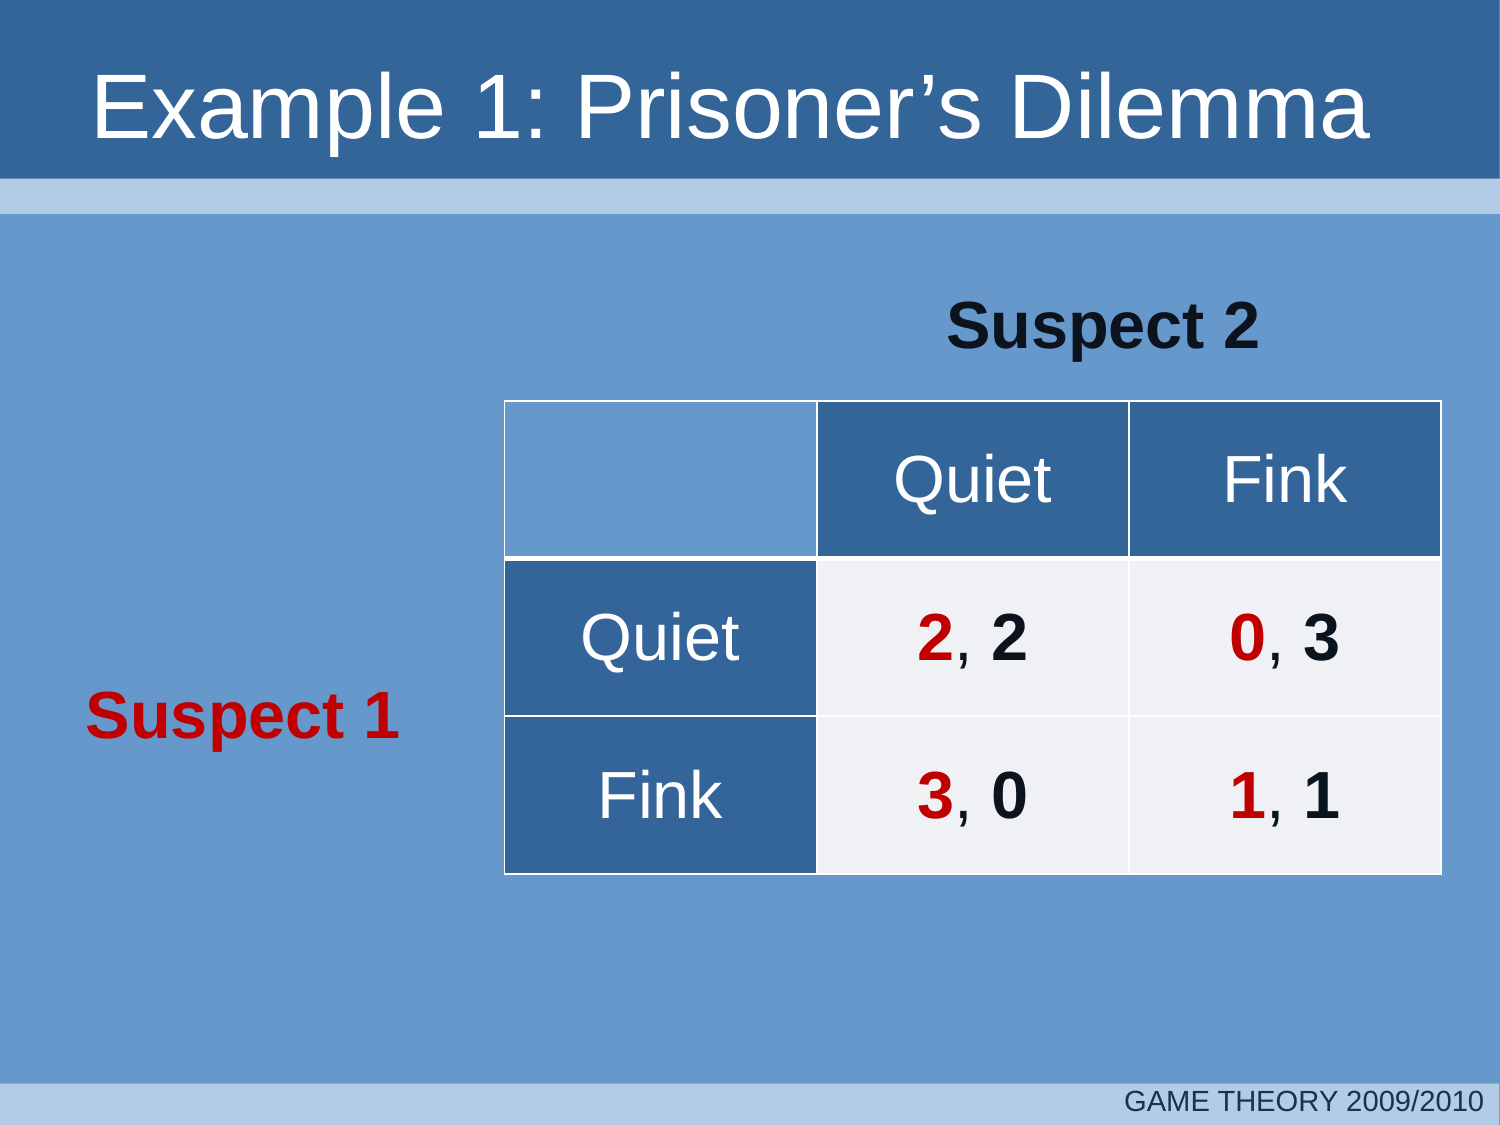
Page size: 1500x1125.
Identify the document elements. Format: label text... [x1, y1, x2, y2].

table_cell 1, 1 [1130, 717, 1440, 873]
text_box Suspect 1 [0, 664, 487, 759]
text_box GAME THEORY 2009/2010 [1109, 1075, 1500, 1125]
table_cell 3, 0 [818, 717, 1128, 873]
text_box Suspect 2 [761, 274, 1445, 370]
table_cell 0, 3 [1130, 561, 1440, 715]
table_cell Quiet [505, 561, 816, 715]
title Example 1: Prisoner’s Dilemma [74, 42, 1436, 162]
table_header Fink [1130, 402, 1440, 556]
table_cell 2, 2 [818, 561, 1128, 715]
table_header [505, 402, 816, 556]
table_header Quiet [818, 402, 1128, 556]
table_cell Fink [505, 717, 816, 873]
